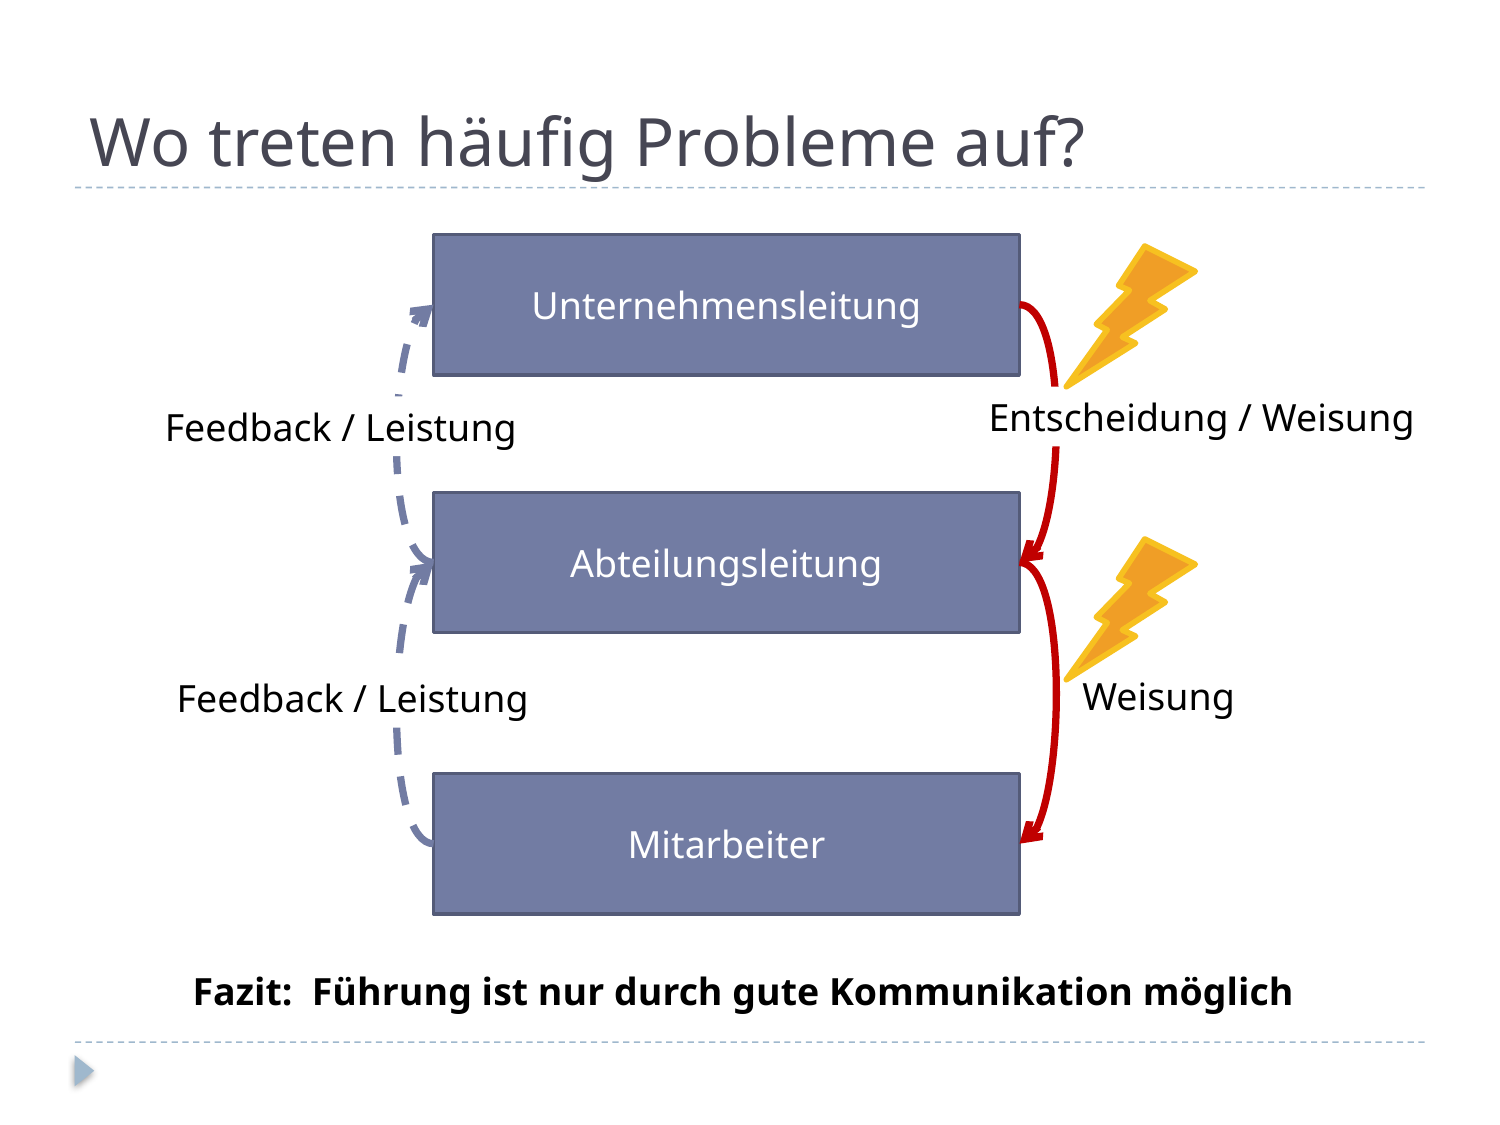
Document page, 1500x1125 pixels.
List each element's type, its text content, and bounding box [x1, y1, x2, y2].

text_box Feedback / Leistung [440, 396, 532, 457]
text_box [1065, 537, 1197, 681]
text_box Fazit: Führung ist nur durch gute Kommunikation möglich [177, 960, 1310, 1021]
text_box Unternehmensleitung [432, 233, 1021, 377]
text_box Abteilungsleitung [440, 491, 1014, 634]
text_box Weisung [1067, 665, 1250, 726]
text_box Feedback / Leistung [440, 667, 544, 728]
text_box Feedback / Leistung [161, 667, 427, 728]
text_box Entscheidung / Weisung [973, 386, 1013, 447]
text_box [1065, 244, 1197, 389]
text_box Entscheidung / Weisung [1026, 386, 1430, 447]
title Wo treten häufig Probleme auf? [75, 24, 1425, 188]
text_box Feedback / Leistung [150, 396, 427, 457]
text_box Mitarbeiter [432, 772, 1021, 916]
